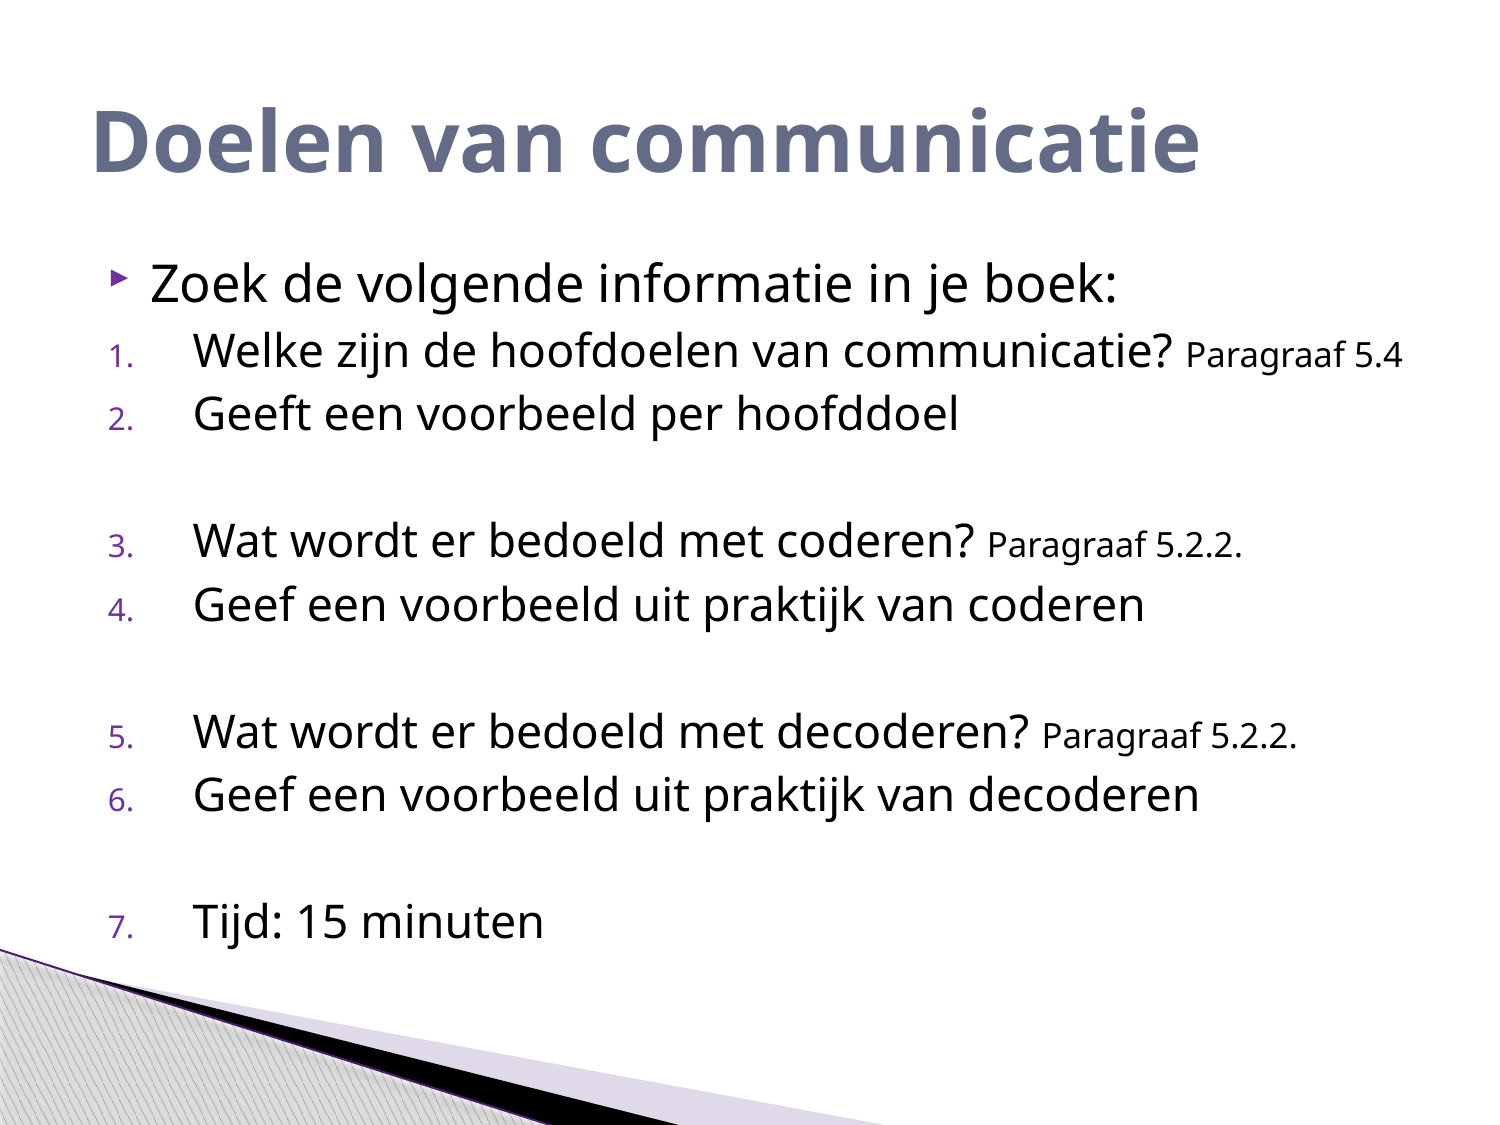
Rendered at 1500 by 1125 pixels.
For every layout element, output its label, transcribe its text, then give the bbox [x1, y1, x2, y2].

list Zoek de volgende informatie in je boek: Welke zijn de hoofdoelen van communicatie? Paragraaf 5.4 Geeft een voorbeeld per hoofddoel Wat wordt er bedoeld met coderen? Paragraaf 5.2.2. Geef een voorbeeld uit praktijk van coderen Wat wordt er bedoeld met decoderen? Paragraaf 5.2.2. Geef een voorbeeld uit praktijk van decoderen Tijd: 15 minuten [75, 243, 1425, 986]
title Doelen van communicatie [75, 45, 1425, 233]
